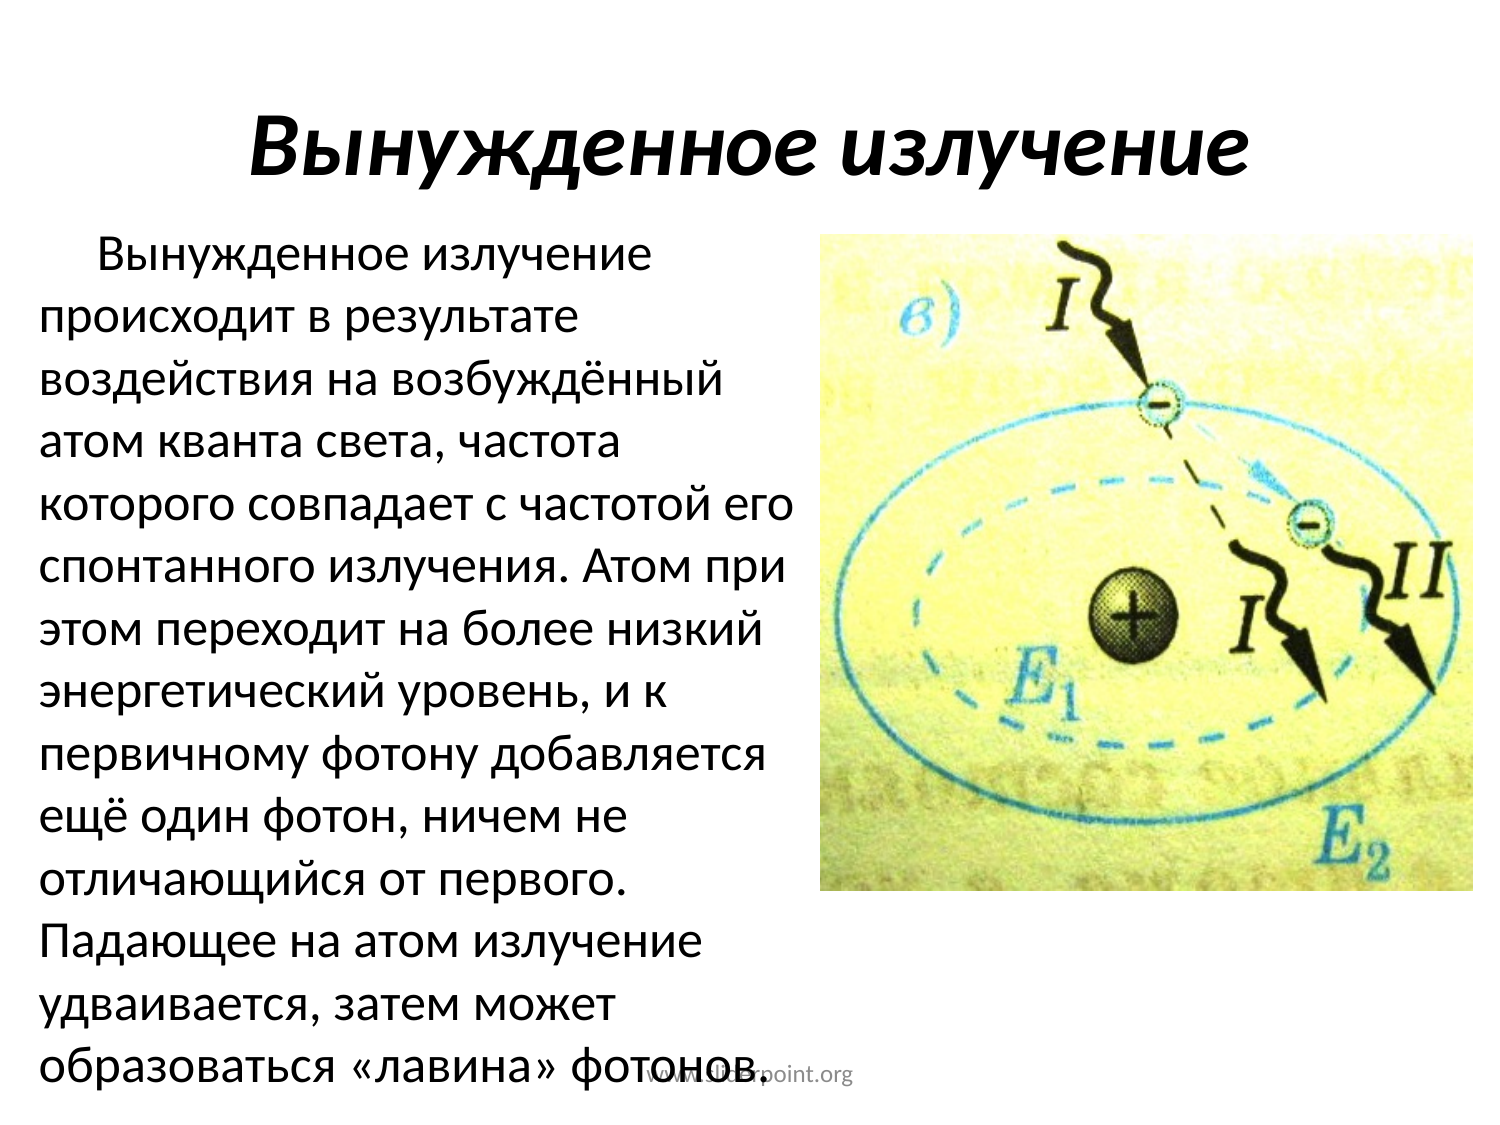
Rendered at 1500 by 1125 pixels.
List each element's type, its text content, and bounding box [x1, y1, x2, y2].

title Вынужденное излучение [75, 45, 1425, 232]
list Вынужденное излучение происходит в результате воздействия на возбуждённый атом кванта света, частота которого совпадает с частотой его спонтанного излучения. Атом при этом переходит на более низкий энергетический уровень, и к первичному фотону добавляется ещё один фотон, ничем не отличающийся от первого. Падающее на атом излучение удваивается, затем может образоваться «лавина» фотонов. [23, 210, 821, 1090]
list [820, 234, 1473, 891]
footer www.sliderpoint.org [512, 1042, 988, 1103]
